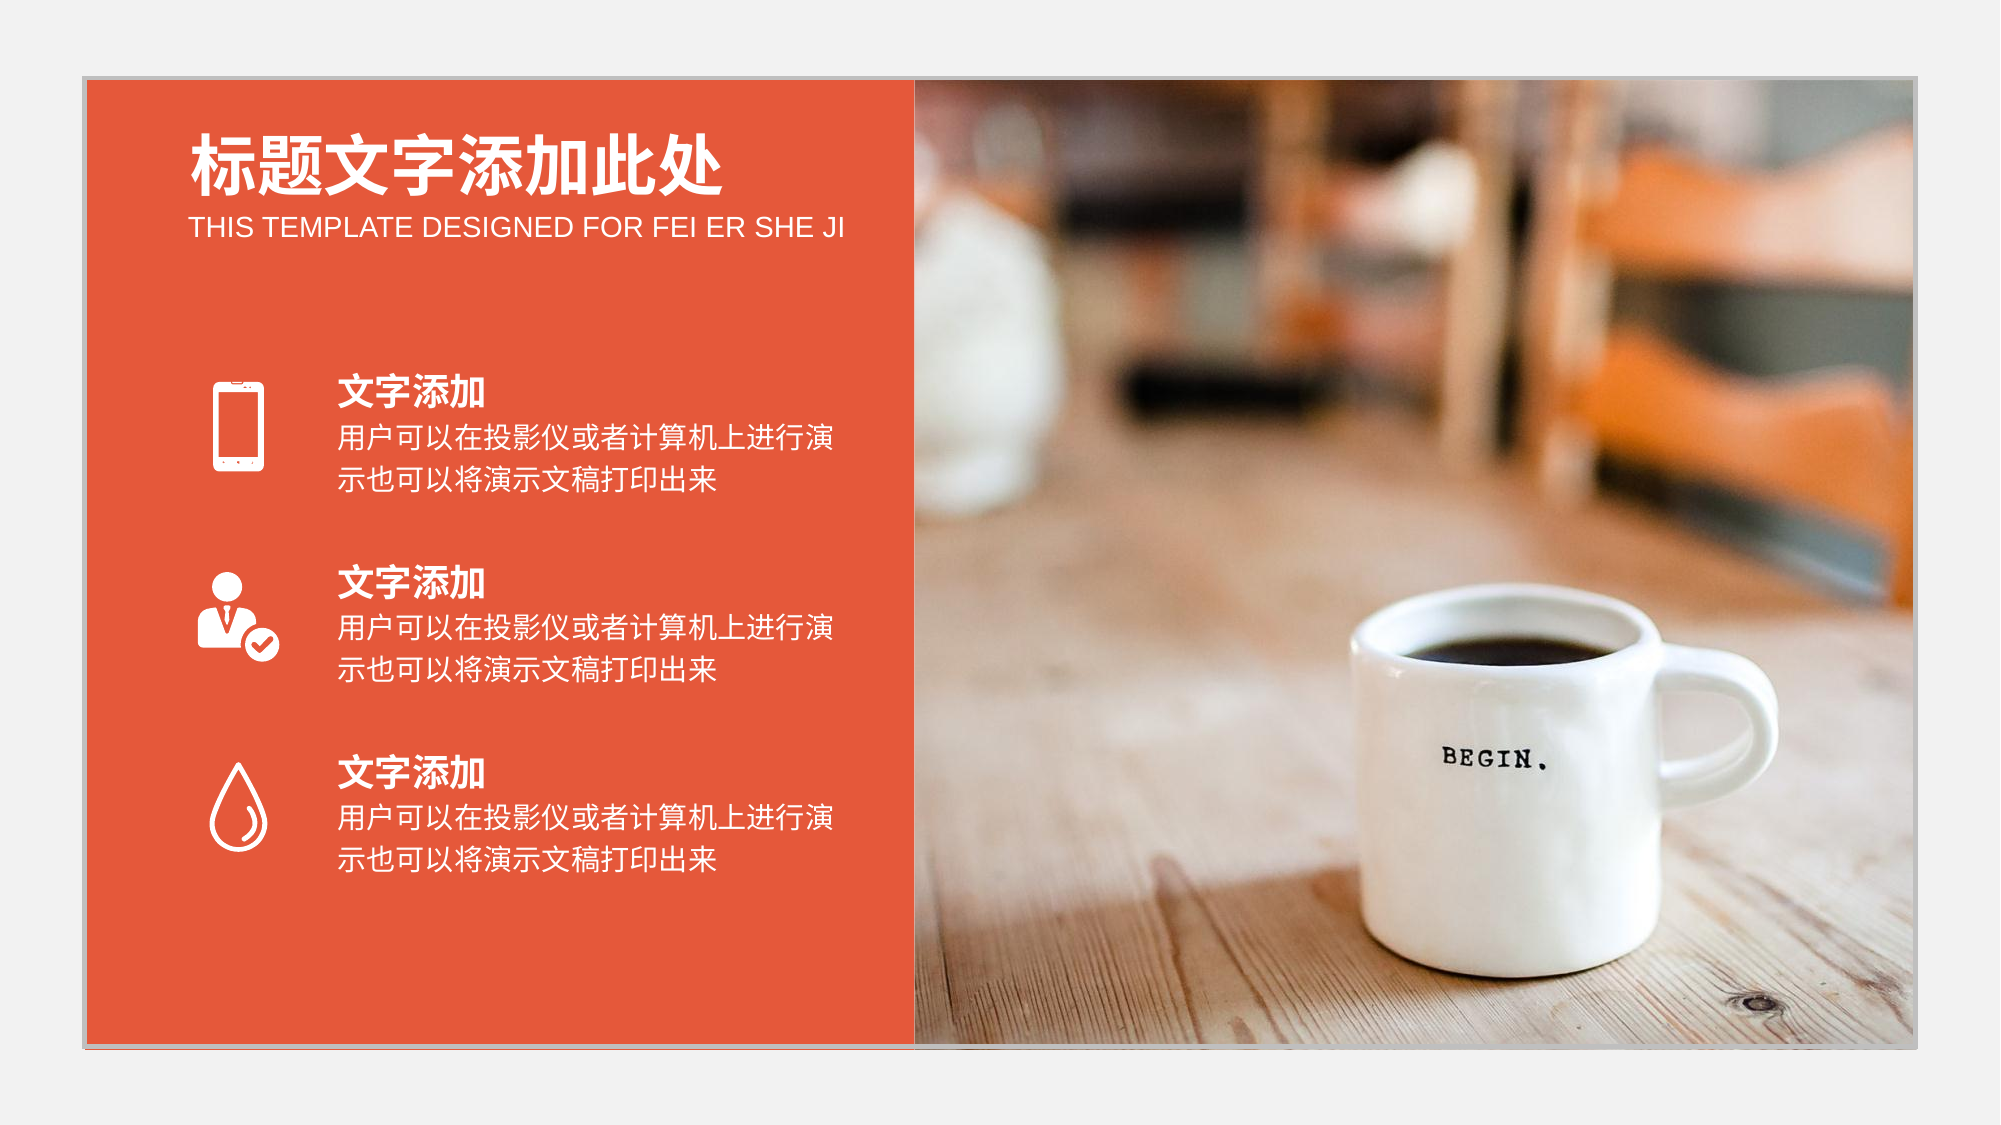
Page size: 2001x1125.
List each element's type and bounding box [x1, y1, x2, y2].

text_box [83, 77, 1917, 1048]
picture [914, 79, 1917, 1050]
text_box [322, 351, 876, 502]
text_box [322, 732, 876, 882]
text_box [322, 542, 876, 692]
